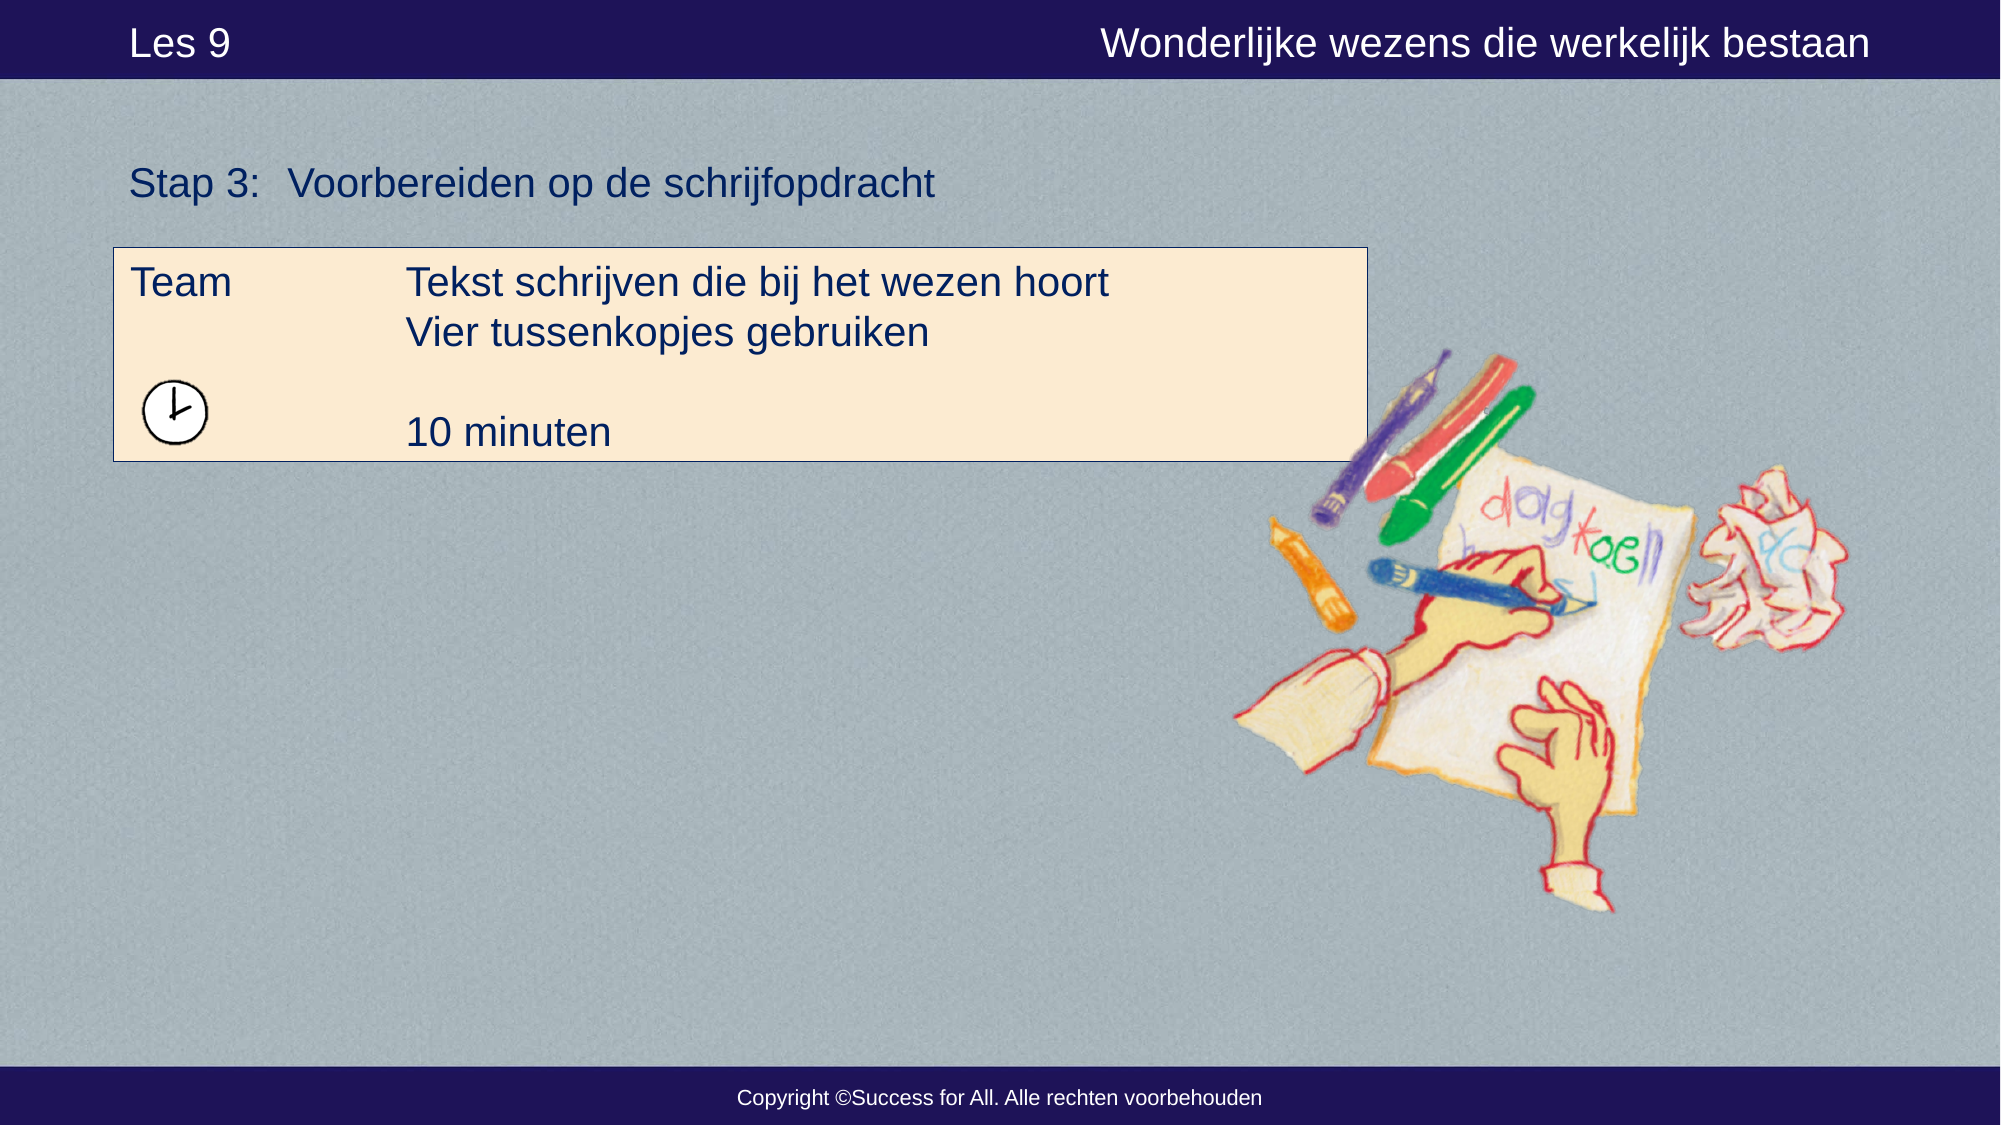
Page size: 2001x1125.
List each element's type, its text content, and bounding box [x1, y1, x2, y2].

text_box Les 9 [114, 8, 354, 73]
text_box Wonderlijke wezens die werkelijk bestaan [999, 8, 1886, 73]
text_box Copyright ©Success for All. Alle rechten voorbehouden [0, 1076, 2000, 1125]
picture [0, 0, 2001, 1125]
text_box Stap 3: Voorbereiden op de schrijfopdracht [113, 148, 1301, 214]
text_box Team Tekst schrijven die bij het wezen hoort Vier tussenkopjes gebruiken 10 minuten [113, 247, 1293, 462]
